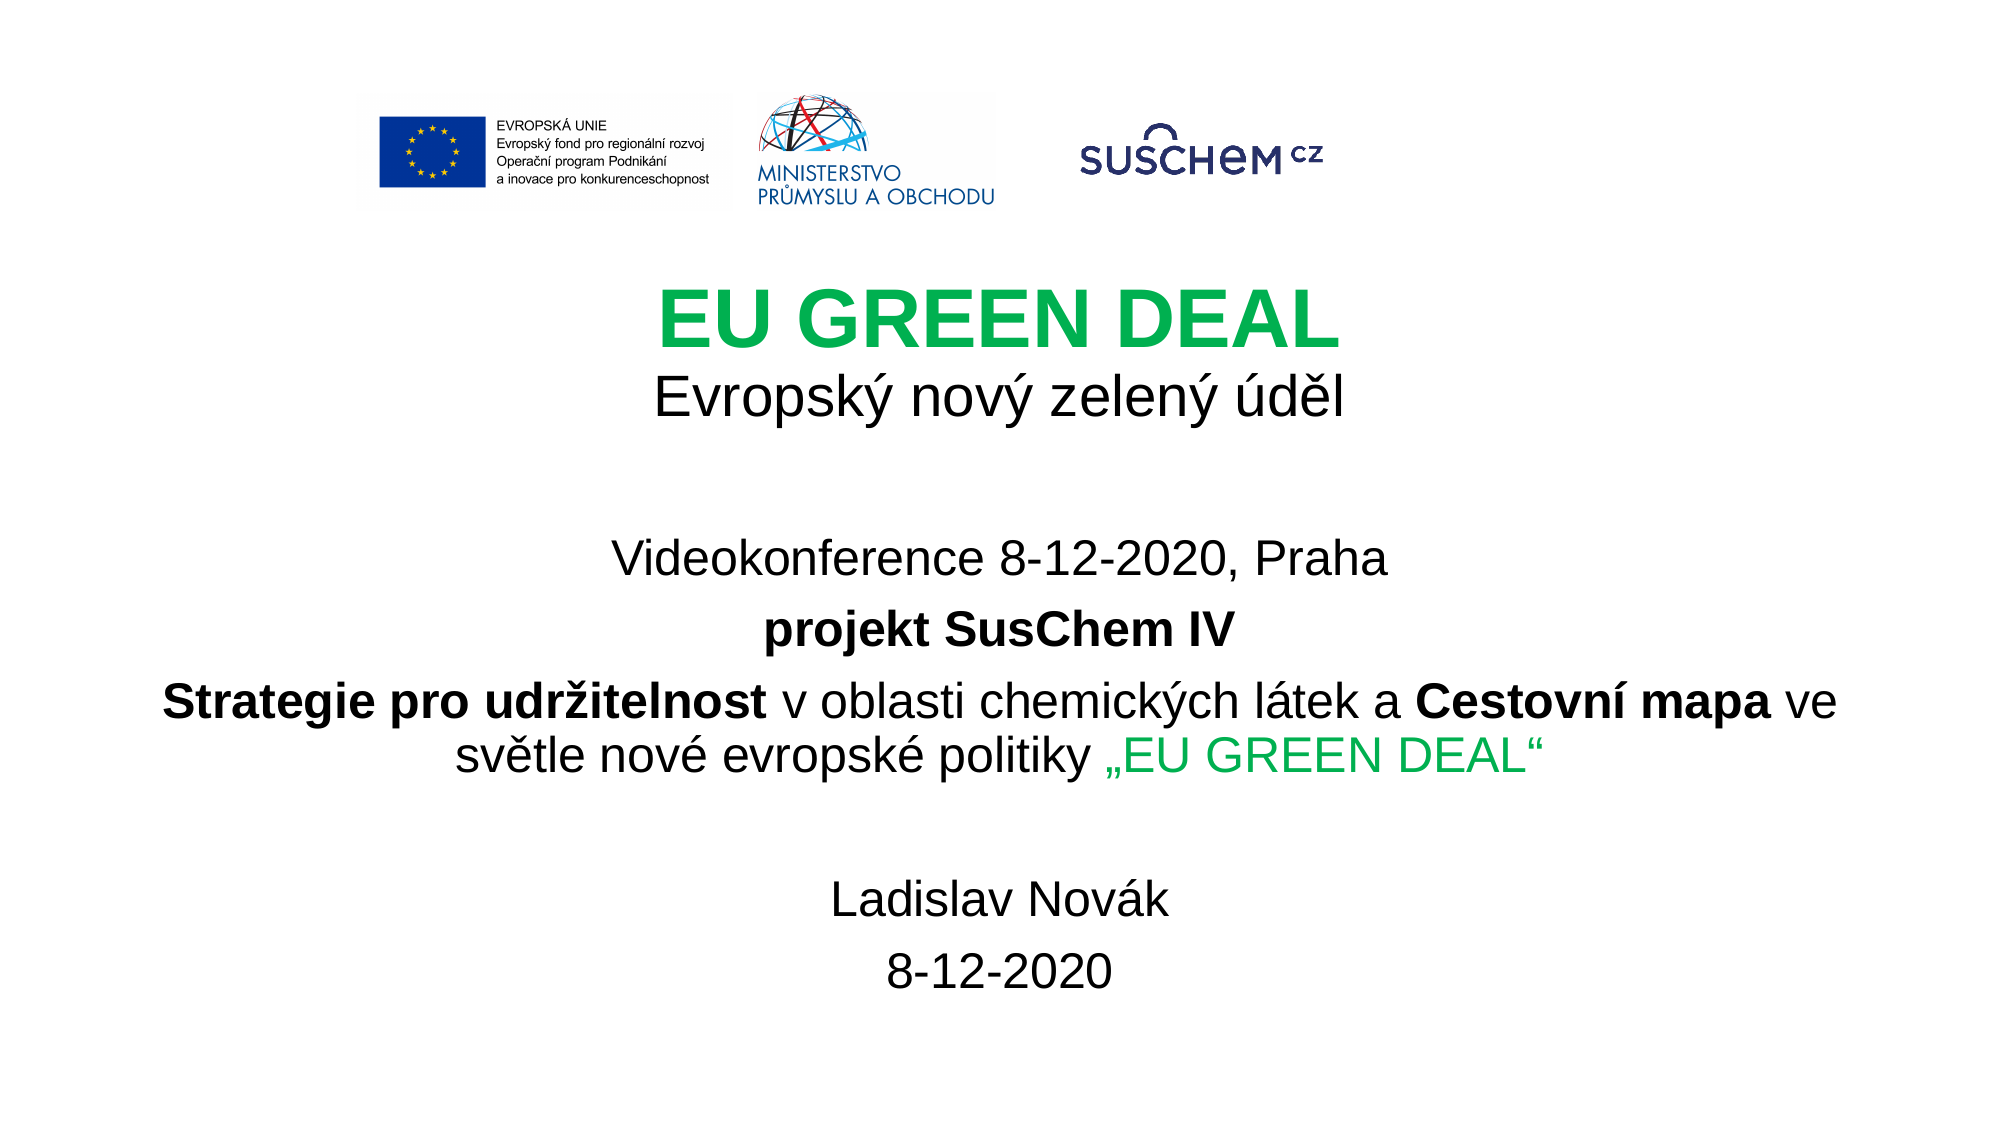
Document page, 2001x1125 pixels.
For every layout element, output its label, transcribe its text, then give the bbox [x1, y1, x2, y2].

list Videokonference 8-12-2020, Praha projekt SusChem IV Strategie pro udržitelnost v oblasti chemických látek a Cestovní mapa ve světle nové evropské politiky „EU GREEN DEAL“ Ladislav Novák 8-12-2020 [137, 446, 1863, 1014]
title EU GREEN DEAL Evropský nový zelený úděl [137, 59, 1863, 446]
